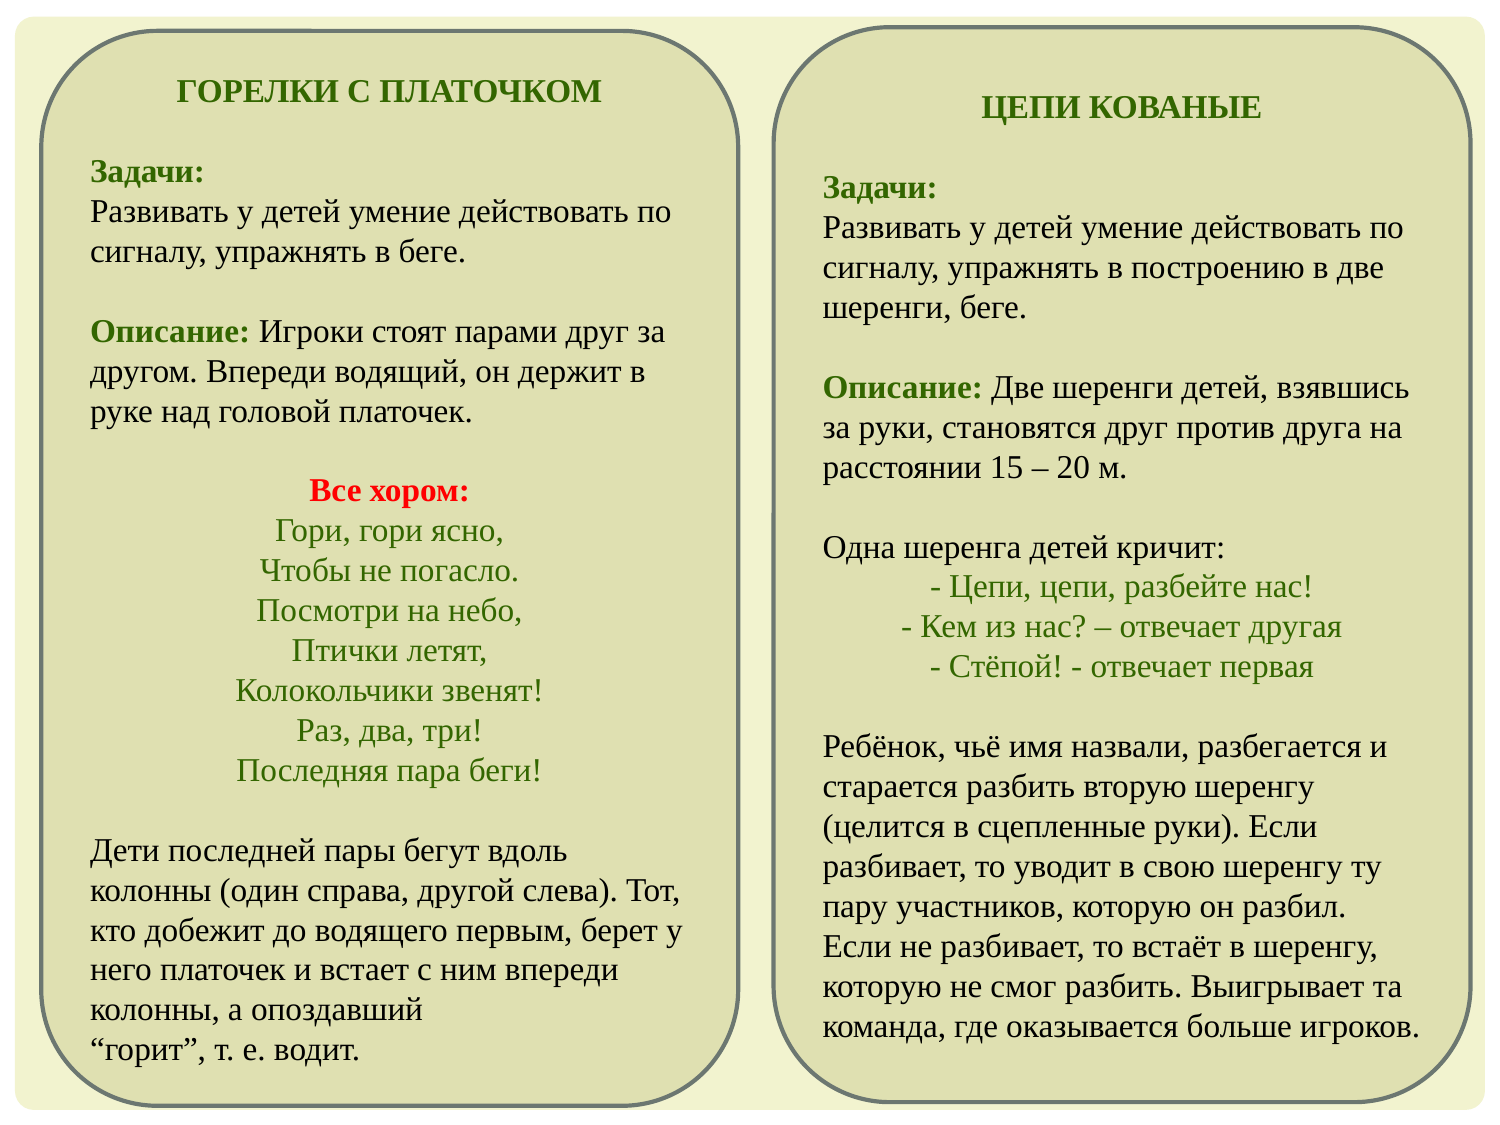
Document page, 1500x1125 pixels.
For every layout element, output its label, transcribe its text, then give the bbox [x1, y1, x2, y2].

text_box ЦЕПИ КОВАНЫЕ Задачи: Развивать у детей умение действовать по сигналу, упражнять в построению в две шеренги, беге. Описание: Две шеренги детей, взявшись за руки, становятся друг против друга на расстоянии 15 – 20 м. Одна шеренга детей кричит: - Цепи, цепи, разбейте нас! - Кем из нас? – отвечает другая - Стёпой! - отвечает первая Ребёнок, чьё имя назвали, разбегается и старается разбить вторую шеренгу (целится в сцепленные руки). Если разбивает, то уводит в свою шеренгу ту пару участников, которую он разбил. Если не разбивает, то встаёт в шеренгу, которую не смог разбить. Выигрывает та команда, где оказывается больше игроков. [771, 25, 1473, 1105]
text_box ГОРЕЛКИ С ПЛАТОЧКОМ Задачи: Развивать у детей умение действовать по сигналу, упражнять в беге. Описание: Игроки стоят парами друг за другом. Впереди водящий, он держит в руке над головой платочек. Все хором: Гори, гори ясно, Чтобы не погасло. Посмотри на небо, Птички летят, Колокольчики звенят! Раз, два, три! Последняя пара беги! Дети последней пары бегут вдоль колонны (один справа, другой слева). Тот, кто добежит до водящего первым, берет у него платочек и встает с ним впереди колонны, а опоздавший “горит”, т. е. водит. [39, 28, 741, 1108]
